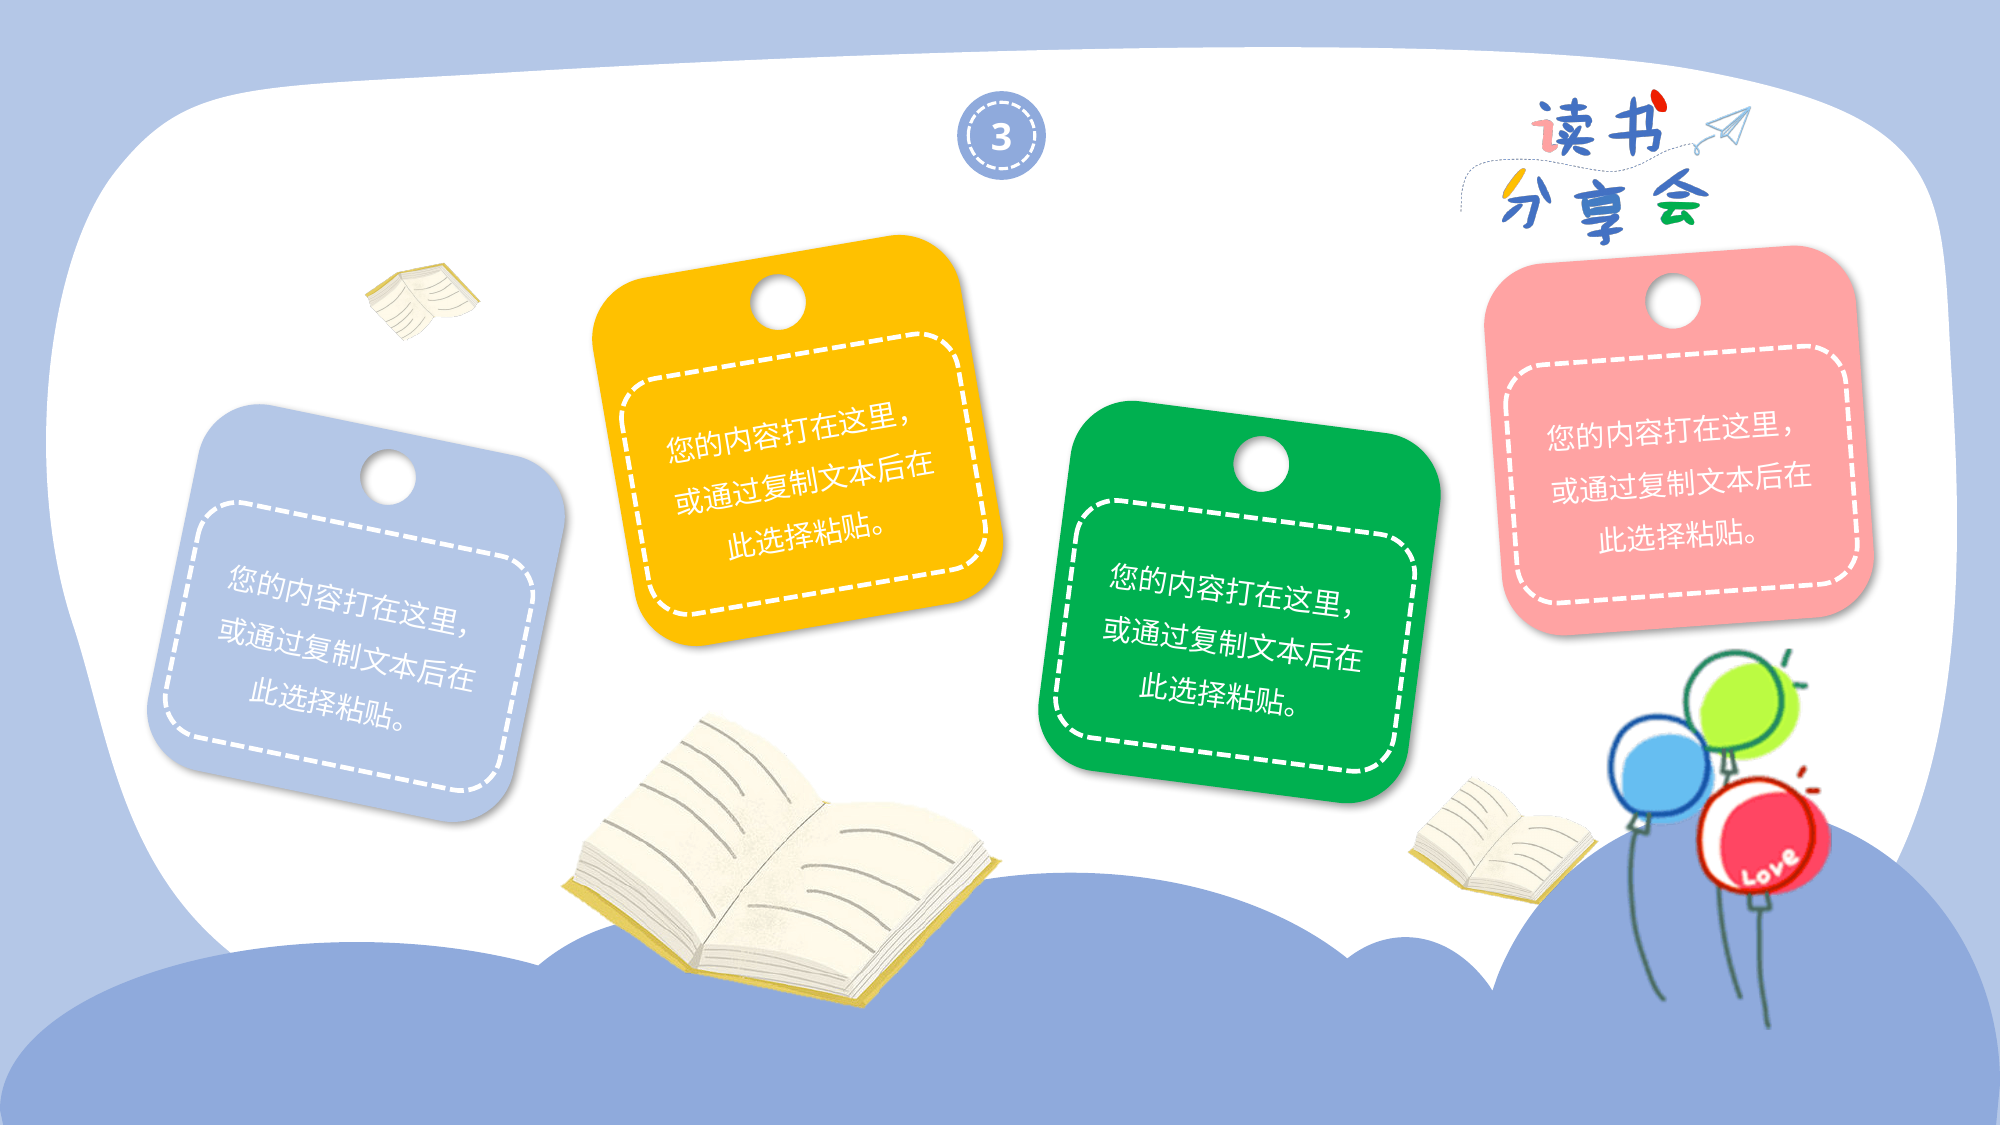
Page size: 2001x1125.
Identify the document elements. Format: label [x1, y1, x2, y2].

text_box [611, 254, 985, 627]
text_box [0, 871, 2000, 1125]
text_box [1492, 254, 1866, 596]
picture [554, 710, 1019, 1018]
text_box [1053, 415, 1426, 789]
picture [363, 260, 485, 341]
text_box [169, 426, 543, 800]
text_box [45, 46, 1613, 964]
picture [1438, 58, 1765, 301]
text_box [1765, 83, 1959, 596]
picture [1355, 596, 2001, 1056]
text_box [957, 91, 1046, 180]
